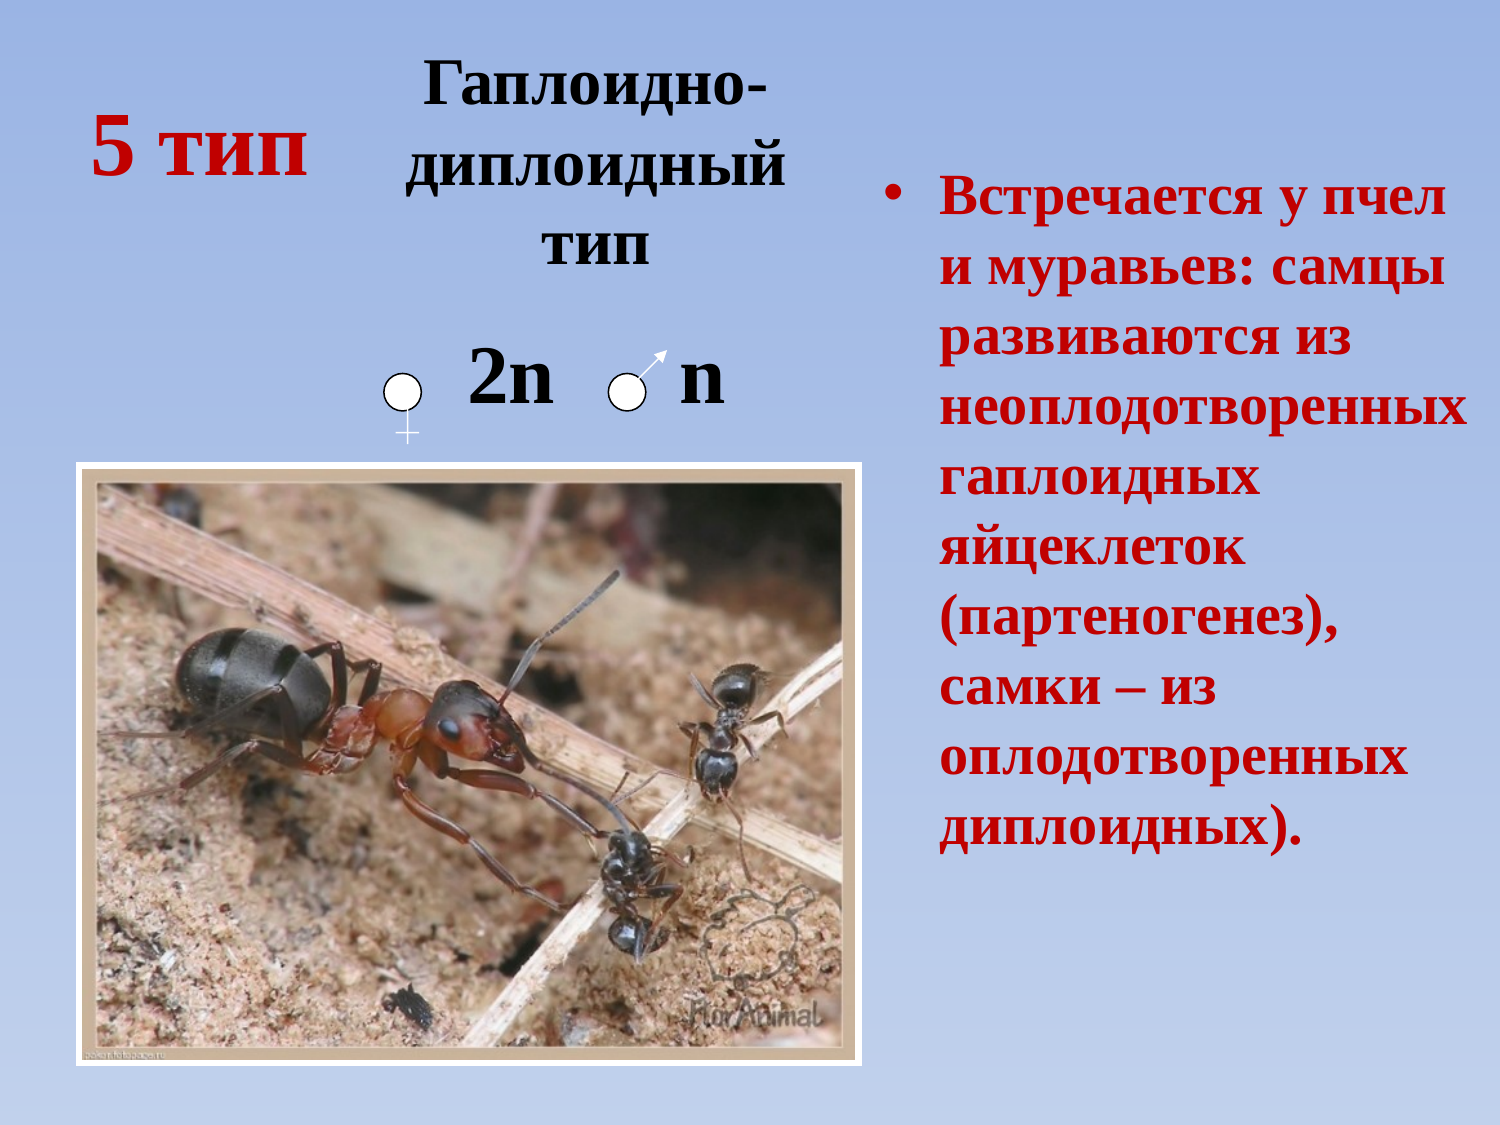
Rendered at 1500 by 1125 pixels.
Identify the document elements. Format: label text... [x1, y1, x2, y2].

picture [81, 468, 856, 1061]
text_box [631, 349, 668, 386]
title 5 тип [75, 45, 348, 233]
list Встречается у пчел и муравьев: самцы развиваются из неоплодотворенных гаплоидных яйцеклеток (партеногенез), самки – из оплодотворенных диплоидных). [868, 148, 1500, 892]
text_box [383, 373, 422, 411]
text_box Гаплоидно-диплоидный тип 2n n [348, 31, 845, 428]
text_box [608, 373, 646, 411]
